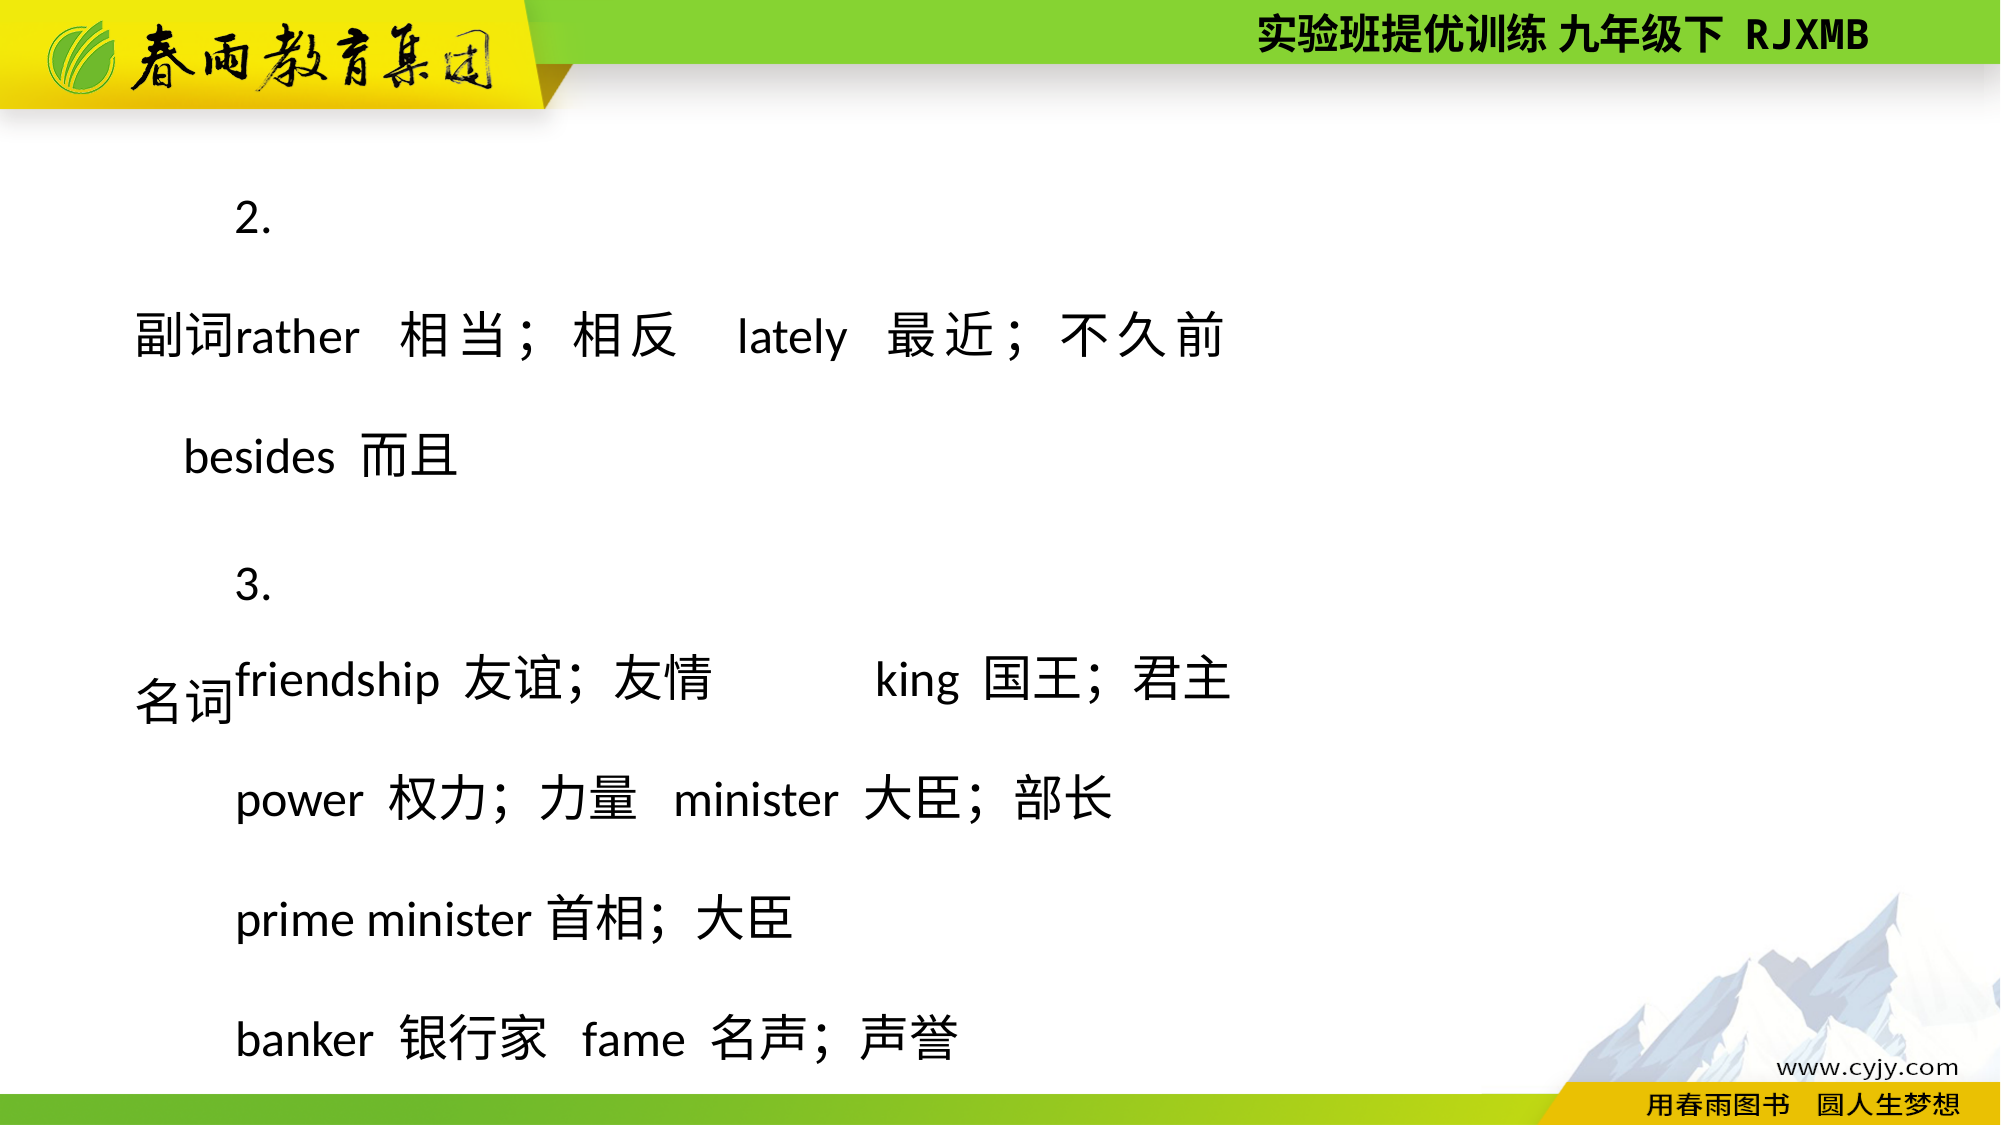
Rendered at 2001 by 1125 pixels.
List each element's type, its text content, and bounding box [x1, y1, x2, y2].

text_box 3. 名词 [120, 483, 299, 579]
text_box 2. 副词 [120, 116, 299, 236]
text_box rather 相当；相反 lately 最近；不久前 besides 而且 [120, 236, 1260, 491]
text_box friendship 友谊；友情 king 国王；君主 power 权力；力量 minister 大臣；部长 prime minister首相；大臣 banker 银行家 fame 名声；声誉 [120, 579, 1857, 1074]
picture [0, 0, 2001, 1125]
